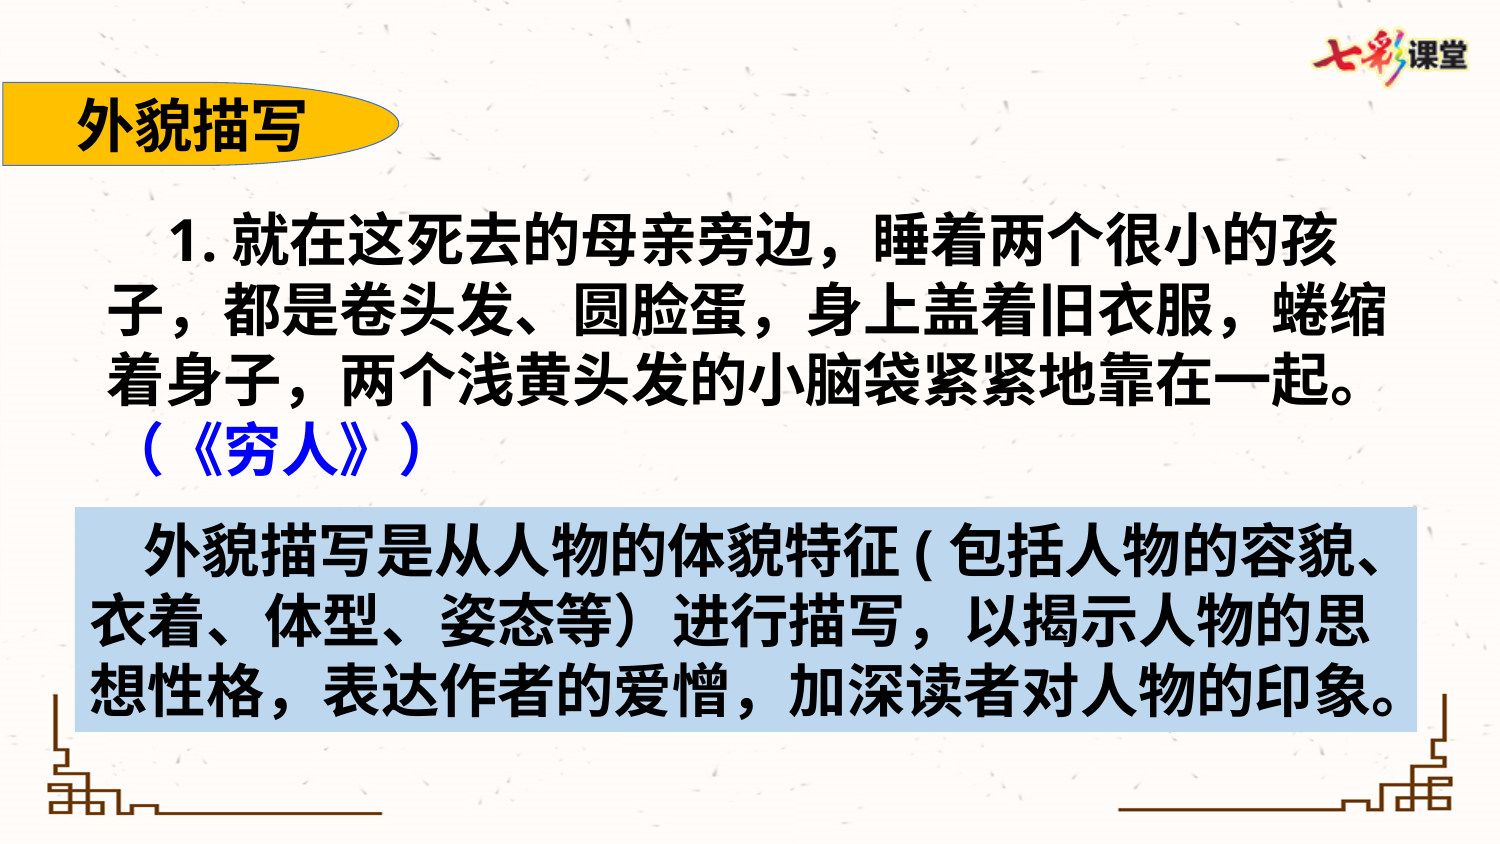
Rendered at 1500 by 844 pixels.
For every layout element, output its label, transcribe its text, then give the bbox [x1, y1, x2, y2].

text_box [0, 82, 399, 166]
picture [0, 0, 1500, 844]
text_box 外貌描写是从人物的体貌特征(包括人物的容貌、衣着、体型、姿态等）进行描写，以揭示人物的思想性格，表达作者的爱憎，加深读者对人物的印象。 [74, 507, 1418, 732]
text_box 1.就在这死去的母亲旁边，睡着两个很小的孩子，都是卷头发、圆脸蛋，身上盖着旧衣服，蜷缩着身子，两个浅黄头发的小脑袋紧紧地靠在一起。（《穷人》） [92, 195, 1405, 491]
